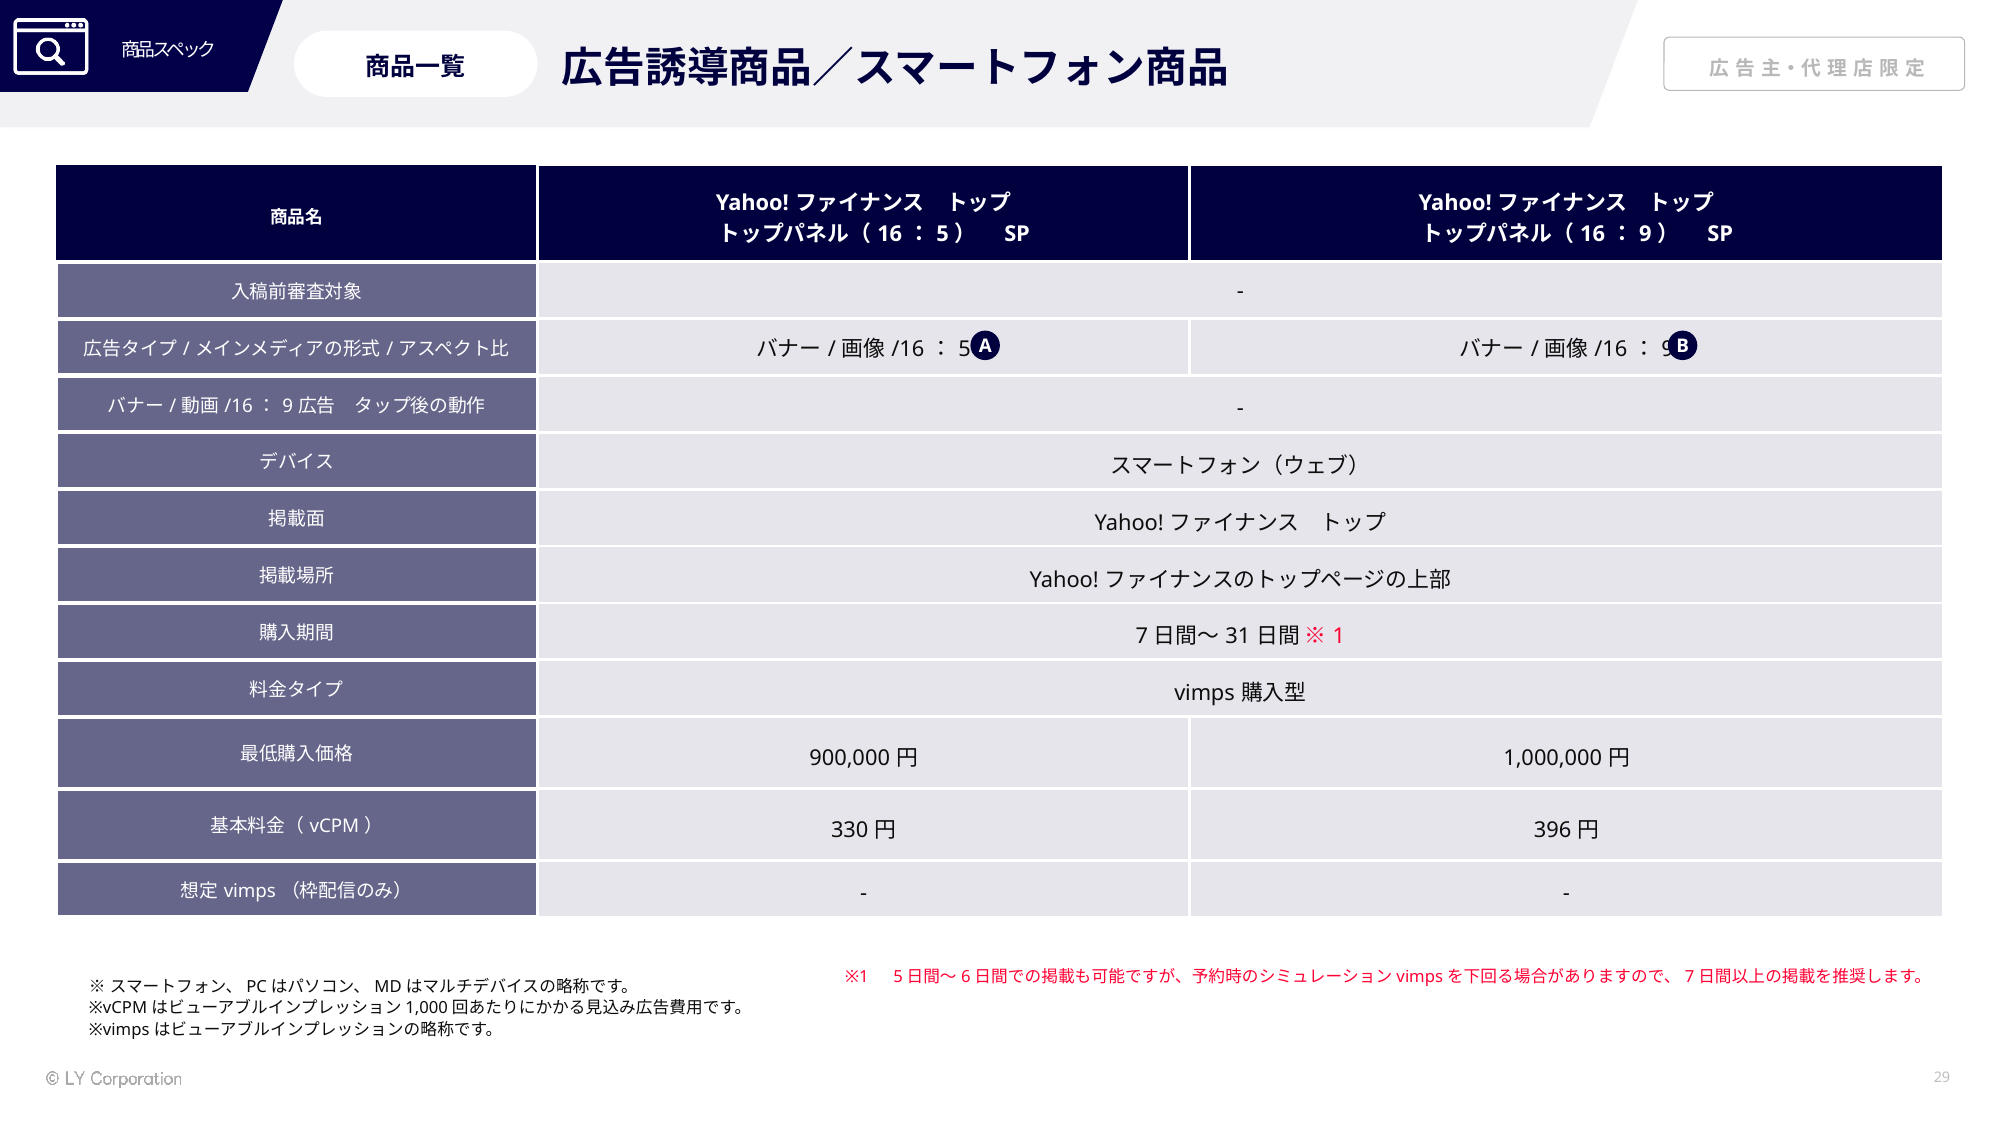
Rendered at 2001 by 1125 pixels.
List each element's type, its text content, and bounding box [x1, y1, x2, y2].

table_cell 購入期間 [58, 605, 536, 658]
picture [9, 5, 92, 87]
table_cell 広告タイプ/メインメディアの形式/アスペクト比 [58, 321, 536, 373]
table_cell 396円 [1191, 790, 1942, 859]
picture [46, 1071, 181, 1088]
table_cell スマートフォン（ウェブ） [539, 434, 1942, 488]
table_cell 料金タイプ [58, 662, 536, 715]
table_cell Yahoo!ファイナンス トップ [539, 491, 1942, 545]
list 広告誘導商品／スマートフォン商品 [561, 41, 1592, 97]
table_cell ‐ [539, 377, 1942, 431]
table_cell 900,000円 [539, 718, 1188, 787]
table_cell - [539, 263, 1942, 317]
table_cell 想定vimps（枠配信のみ） [58, 863, 536, 915]
table_cell バナー/画像/16：5 [539, 320, 1188, 374]
table_cell 7日間～31日間 ※1 [539, 604, 1942, 658]
table_header Yahoo!ファイナンス トップ トップパネル（16：5） SP [539, 166, 1188, 260]
table_cell vimps購入型 [539, 661, 1942, 715]
list 商品スペック [97, 13, 240, 81]
table_cell 掲載場所 [58, 548, 536, 601]
text_box B [1667, 330, 1698, 361]
table_cell 掲載面 [58, 491, 536, 544]
table_cell - [539, 862, 1188, 916]
text_box ※1 5日間～6日間での掲載も可能ですが、予約時のシミュレーションvimpsを下回る場合がありますので、7日間以上の掲載を推奨します。 [845, 964, 1931, 987]
table_cell デバイス [58, 434, 536, 487]
table_cell バナー/動画/16：9広告 タップ後の動作 [58, 378, 536, 430]
table_cell 最低購入価格 [58, 719, 536, 787]
table_cell Yahoo!ファイナンスのトップページの上部 [539, 547, 1942, 602]
table_cell バナー/画像/16：9 [1191, 320, 1942, 374]
table_cell 基本料金（vCPM） [58, 791, 536, 859]
table_cell 1,000,000円 [1191, 718, 1942, 787]
text_box ※スマートフォン、PCはパソコン、MDはマルチデバイスの略称です。 ※vCPMはビューアブルインプレッション1,000回あたりにかかる見込み広告費用です。 ※vimpsはビューアブルインプレッションの略称です。 [88, 973, 756, 1062]
text_box 商品一覧 [293, 29, 539, 98]
table_cell - [1191, 862, 1942, 916]
table_cell 入稿前審査対象 [58, 264, 536, 317]
table_header 商品名 [56, 165, 536, 260]
text_box A [970, 330, 1000, 361]
table_header Yahoo!ファイナンス トップ トップパネル（16：9） SP [1191, 166, 1942, 260]
table_cell 330円 [539, 790, 1188, 859]
